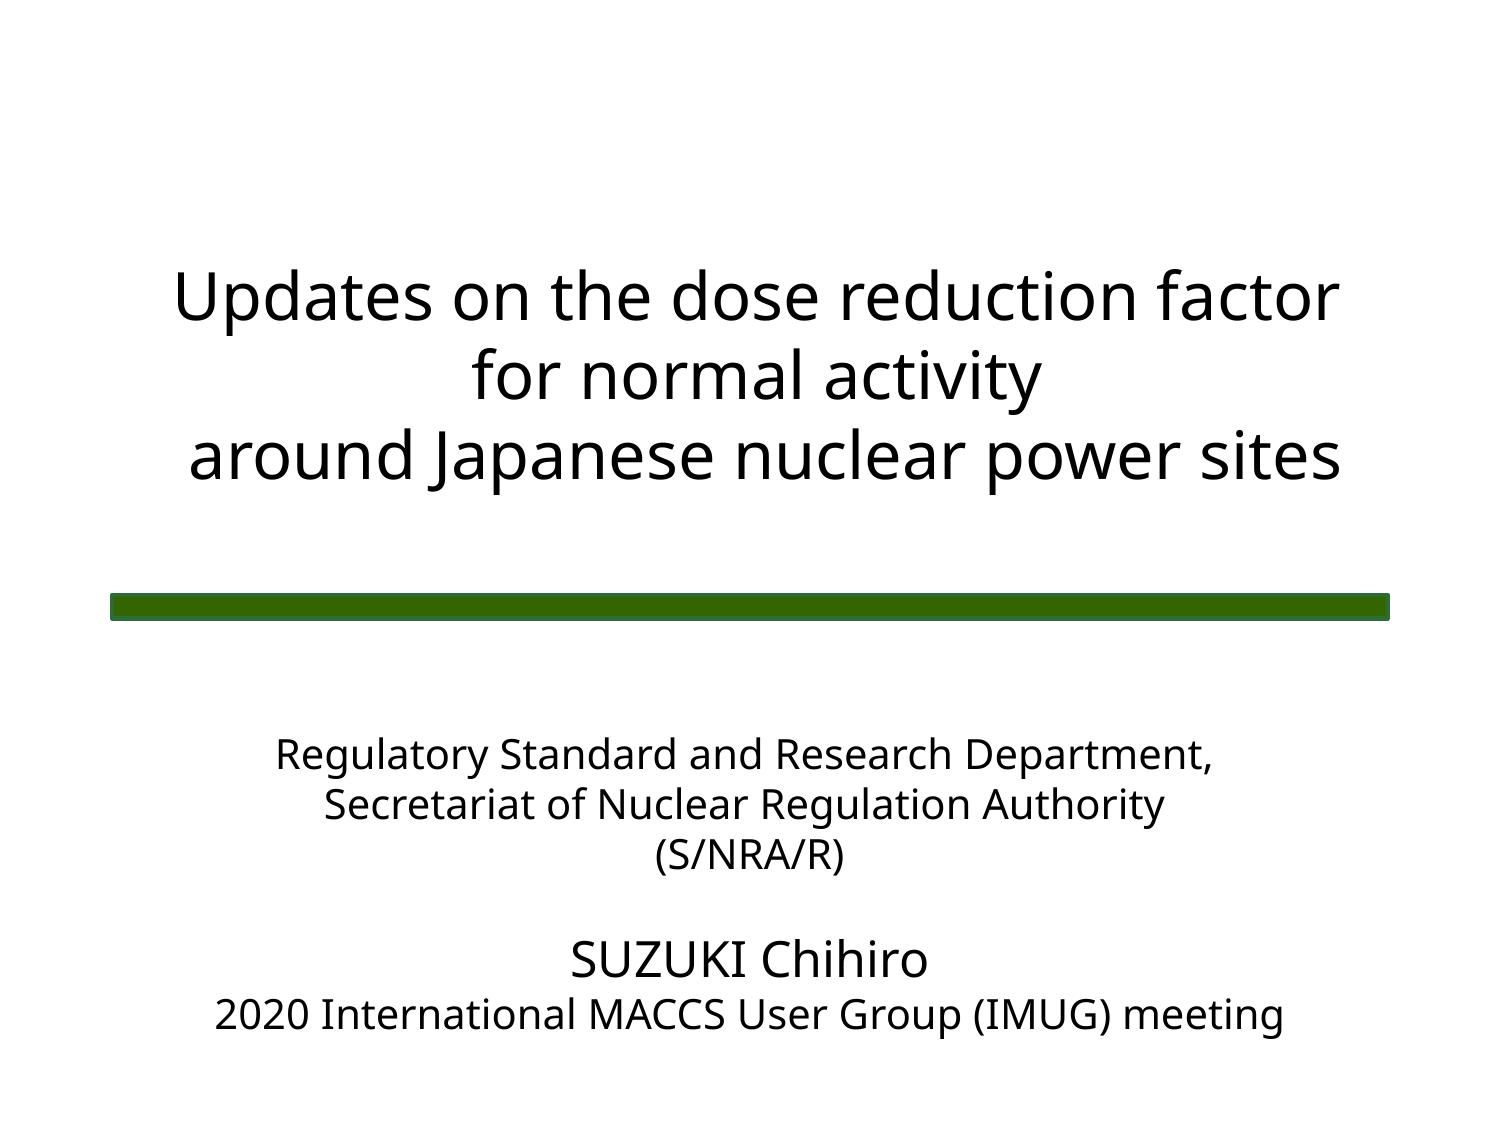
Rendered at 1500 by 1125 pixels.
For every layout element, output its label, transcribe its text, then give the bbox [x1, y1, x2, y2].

text_box Updates on the dose reduction factor for normal activity around Japanese nuclear power sites [61, 245, 1471, 501]
text_box Regulatory Standard and Research Department, Secretariat of Nuclear Regulation Authority (S/NRA/R) SUZUKI Chihiro 2020 International MACCS User Group (IMUG) meeting [29, 639, 1471, 1125]
